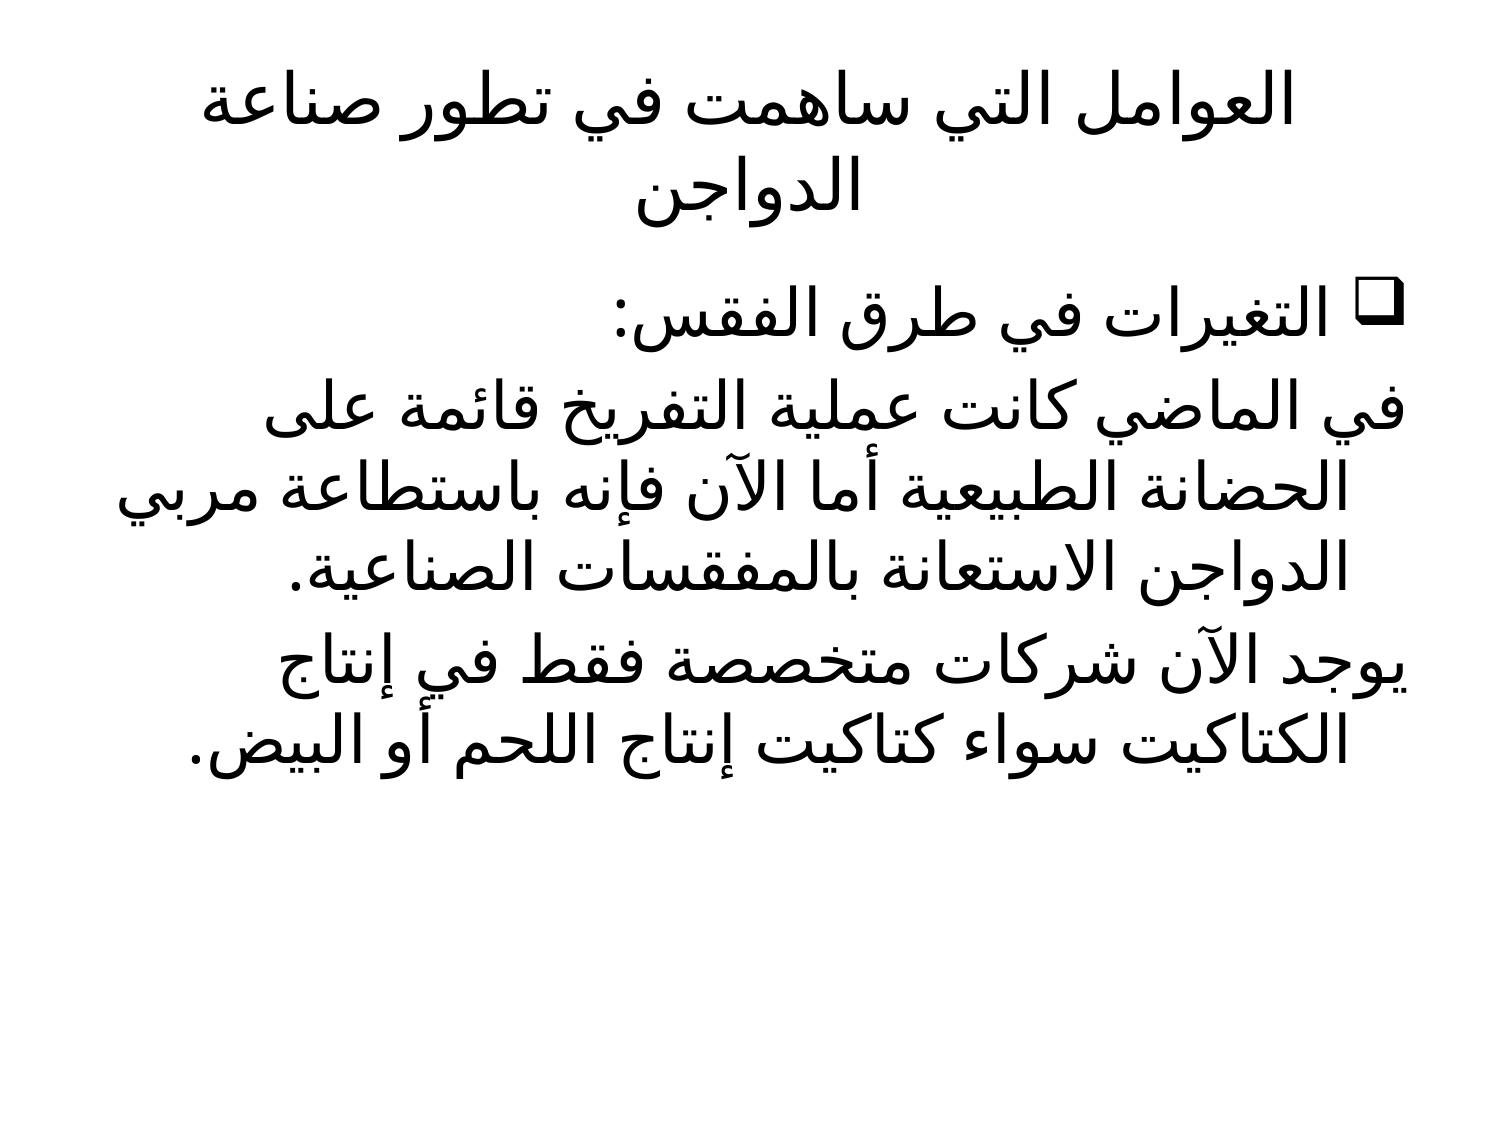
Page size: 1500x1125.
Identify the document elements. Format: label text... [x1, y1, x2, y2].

title العوامل التي ساهمت في تطور صناعة الدواجن [75, 45, 1425, 233]
list التغيرات في طرق الفقس: في الماضي كانت عملية التفريخ قائمة على الحضانة الطبيعية أما الآن فإنه باستطاعة مربي الدواجن الاستعانة بالمفقسات الصناعية. يوجد الآن شركات متخصصة فقط في إنتاج الكتاكيت سواء كتاكيت إنتاج اللحم أو البيض. [75, 262, 1425, 1005]
